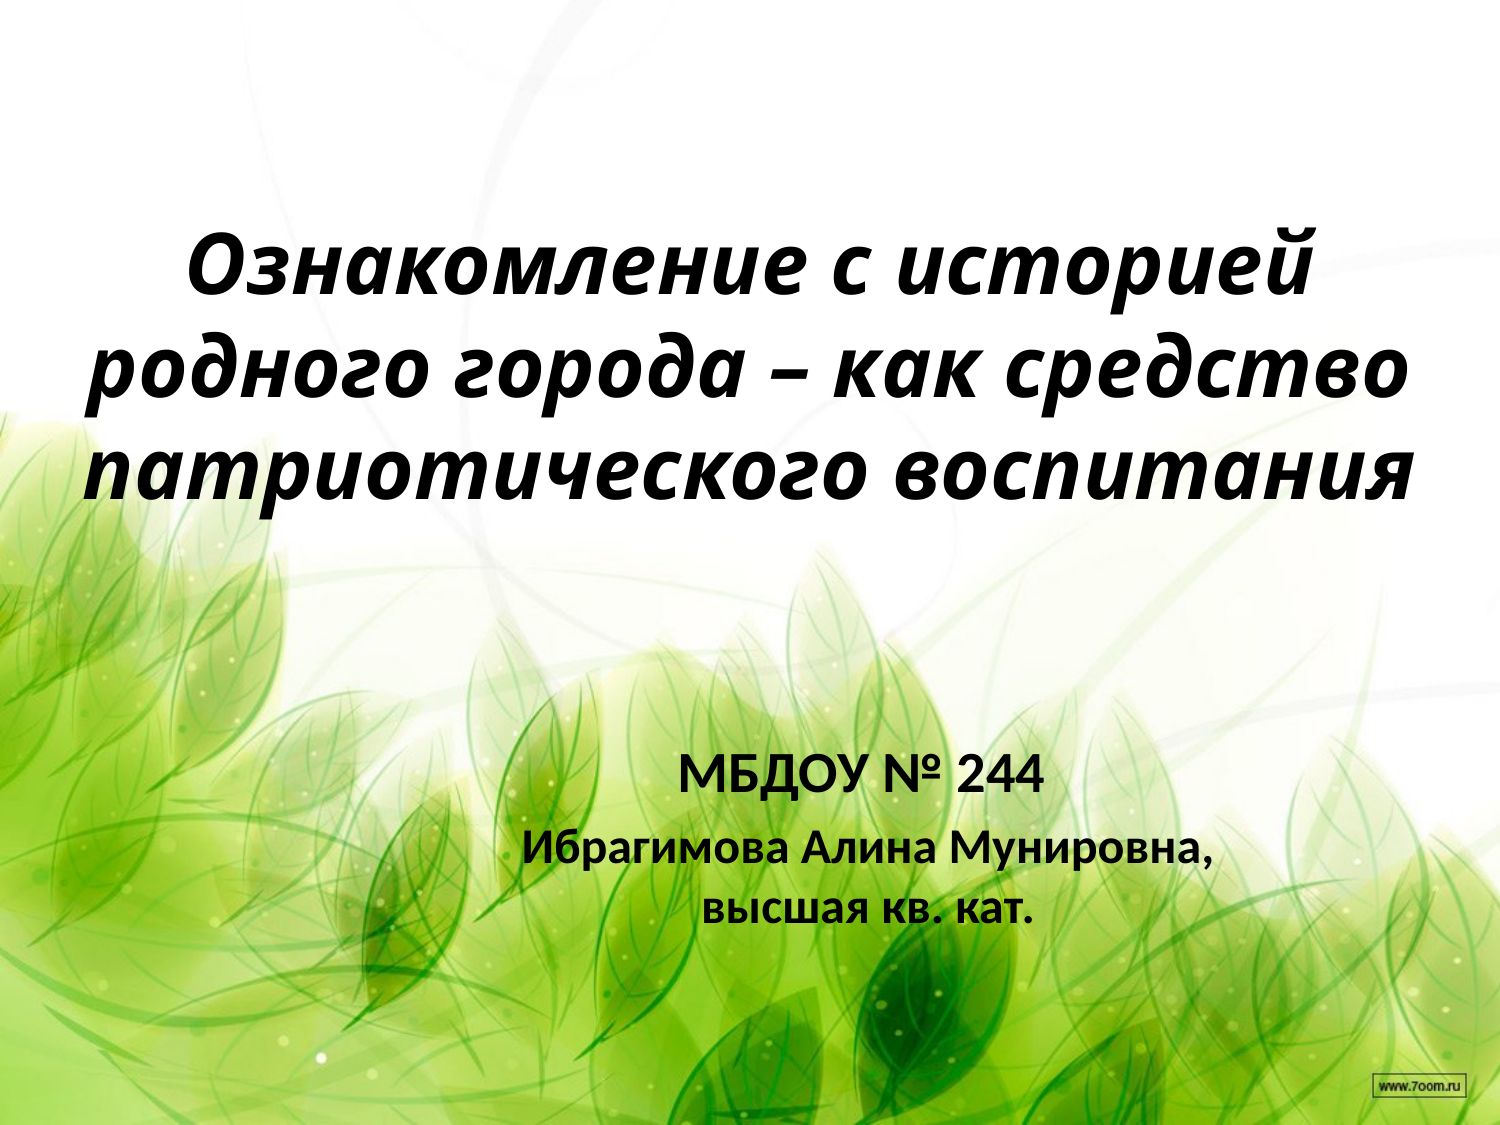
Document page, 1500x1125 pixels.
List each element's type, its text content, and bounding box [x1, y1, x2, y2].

title Ознакомление с историей родного города – как средство патриотического воспитания [35, 164, 1465, 563]
picture [0, 0, 1500, 1125]
subtitle МБДОУ № 244 Ибрагимова Алина Мунировна, высшая кв. кат. [419, 726, 1317, 1024]
